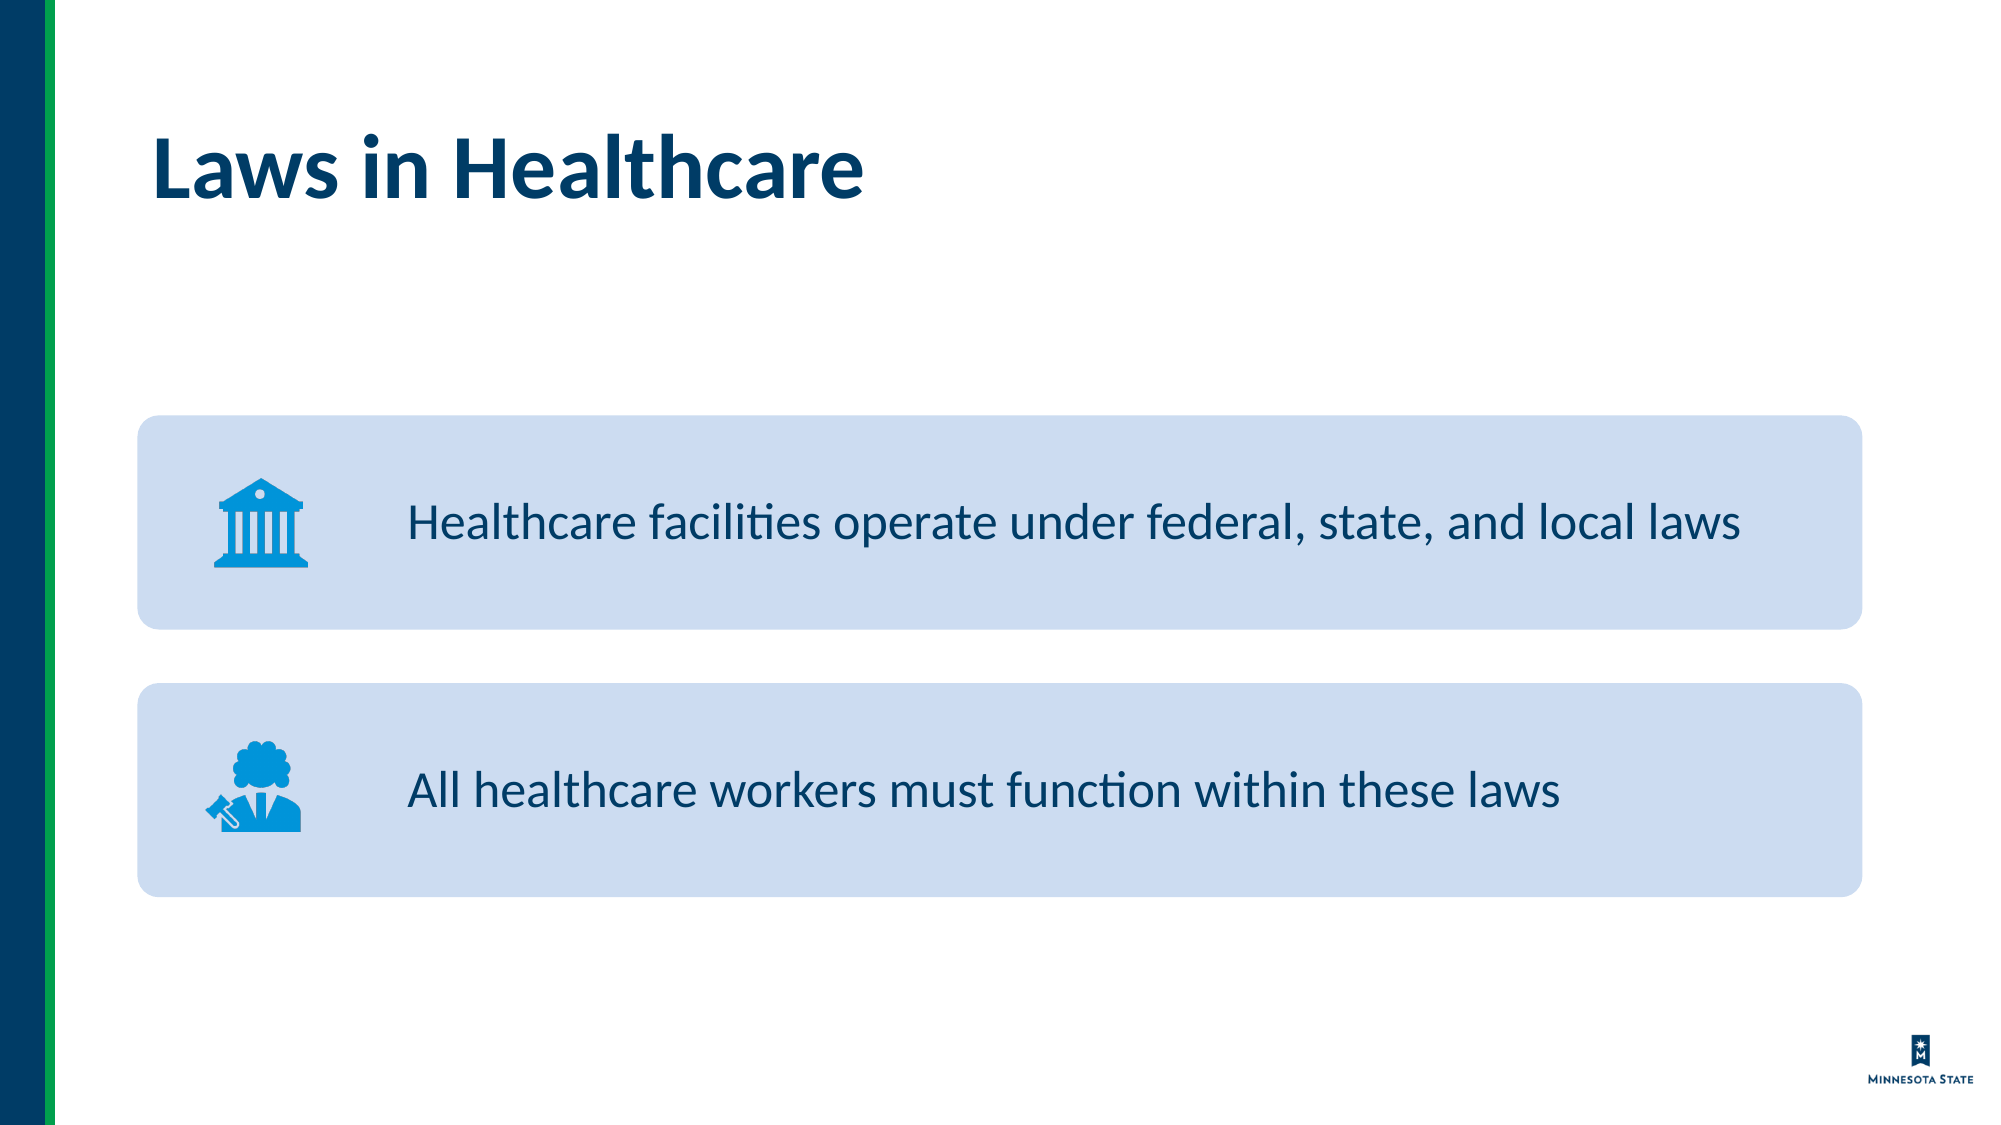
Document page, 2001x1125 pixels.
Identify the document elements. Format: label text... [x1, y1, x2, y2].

picture [1823, 1028, 2001, 1095]
title Laws in Healthcare [137, 59, 1863, 278]
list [137, 299, 1863, 1014]
